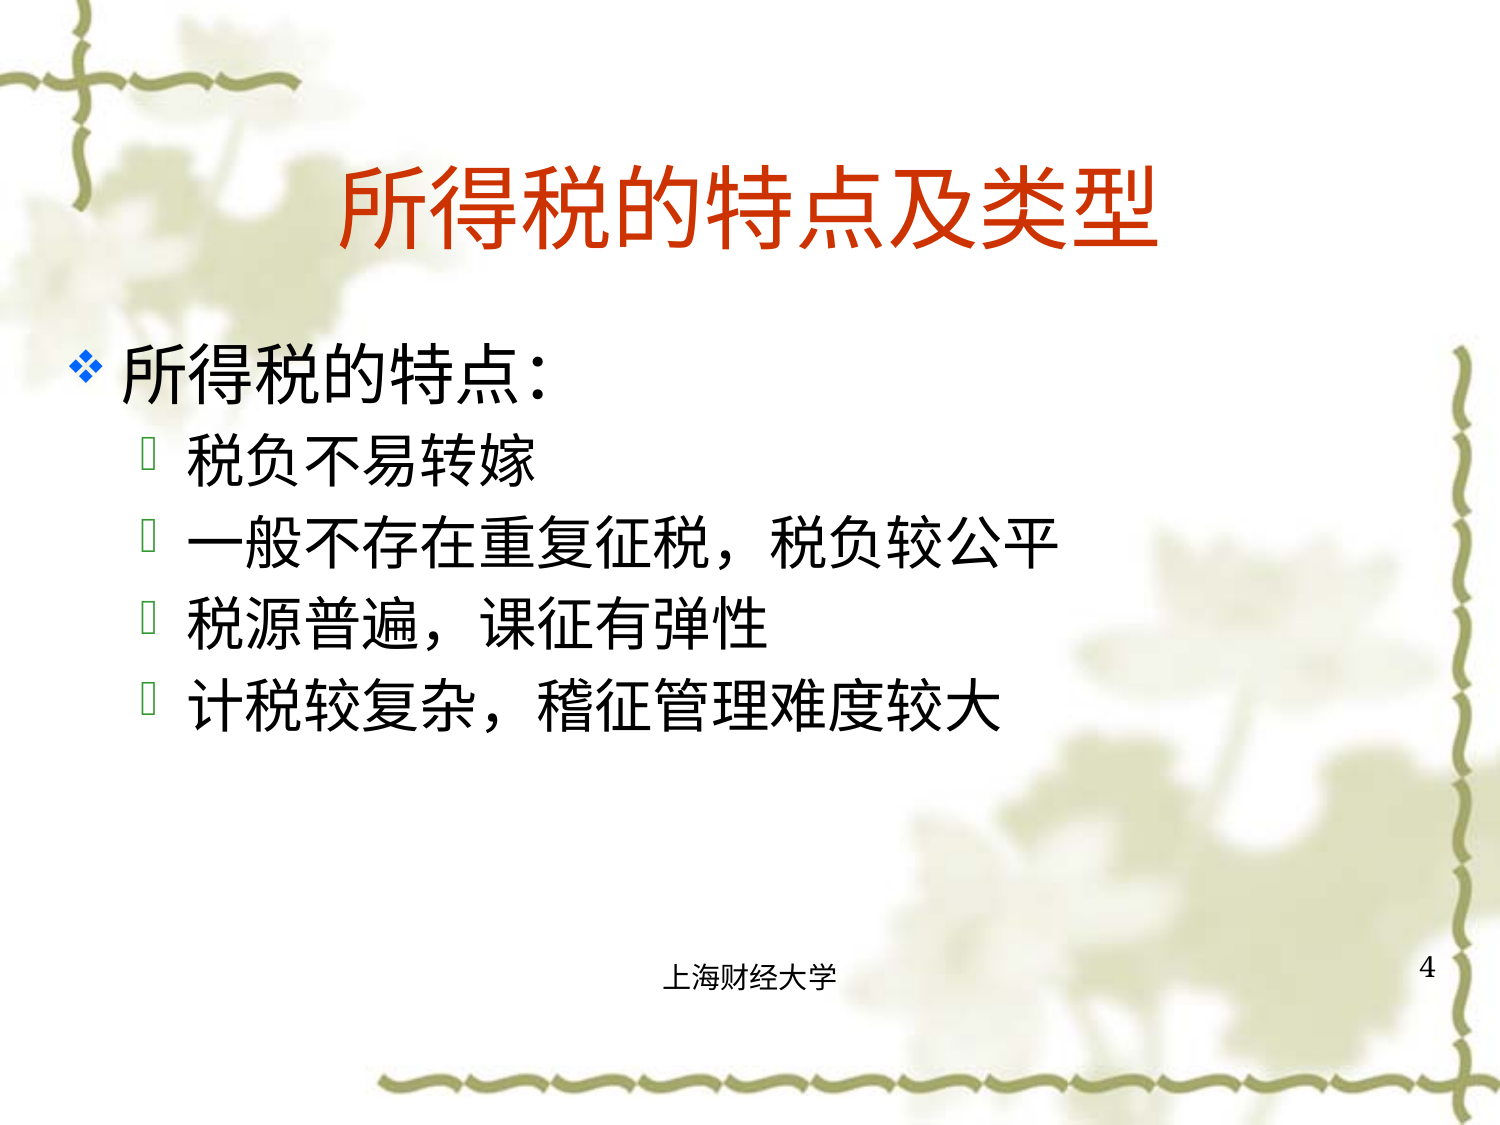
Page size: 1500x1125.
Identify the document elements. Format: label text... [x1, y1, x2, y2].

picture [0, 0, 1500, 1125]
title 所得税的特点及类型 [49, 112, 1451, 301]
list 所得税的特点： 税负不易转嫁 一般不存在重复征税，税负较公平 税源普遍，课征有弹性 计税较复杂，稽征管理难度较大 [49, 324, 1452, 963]
slide_number 4 [1074, 940, 1451, 1066]
footer 上海财经大学 [512, 952, 988, 1066]
